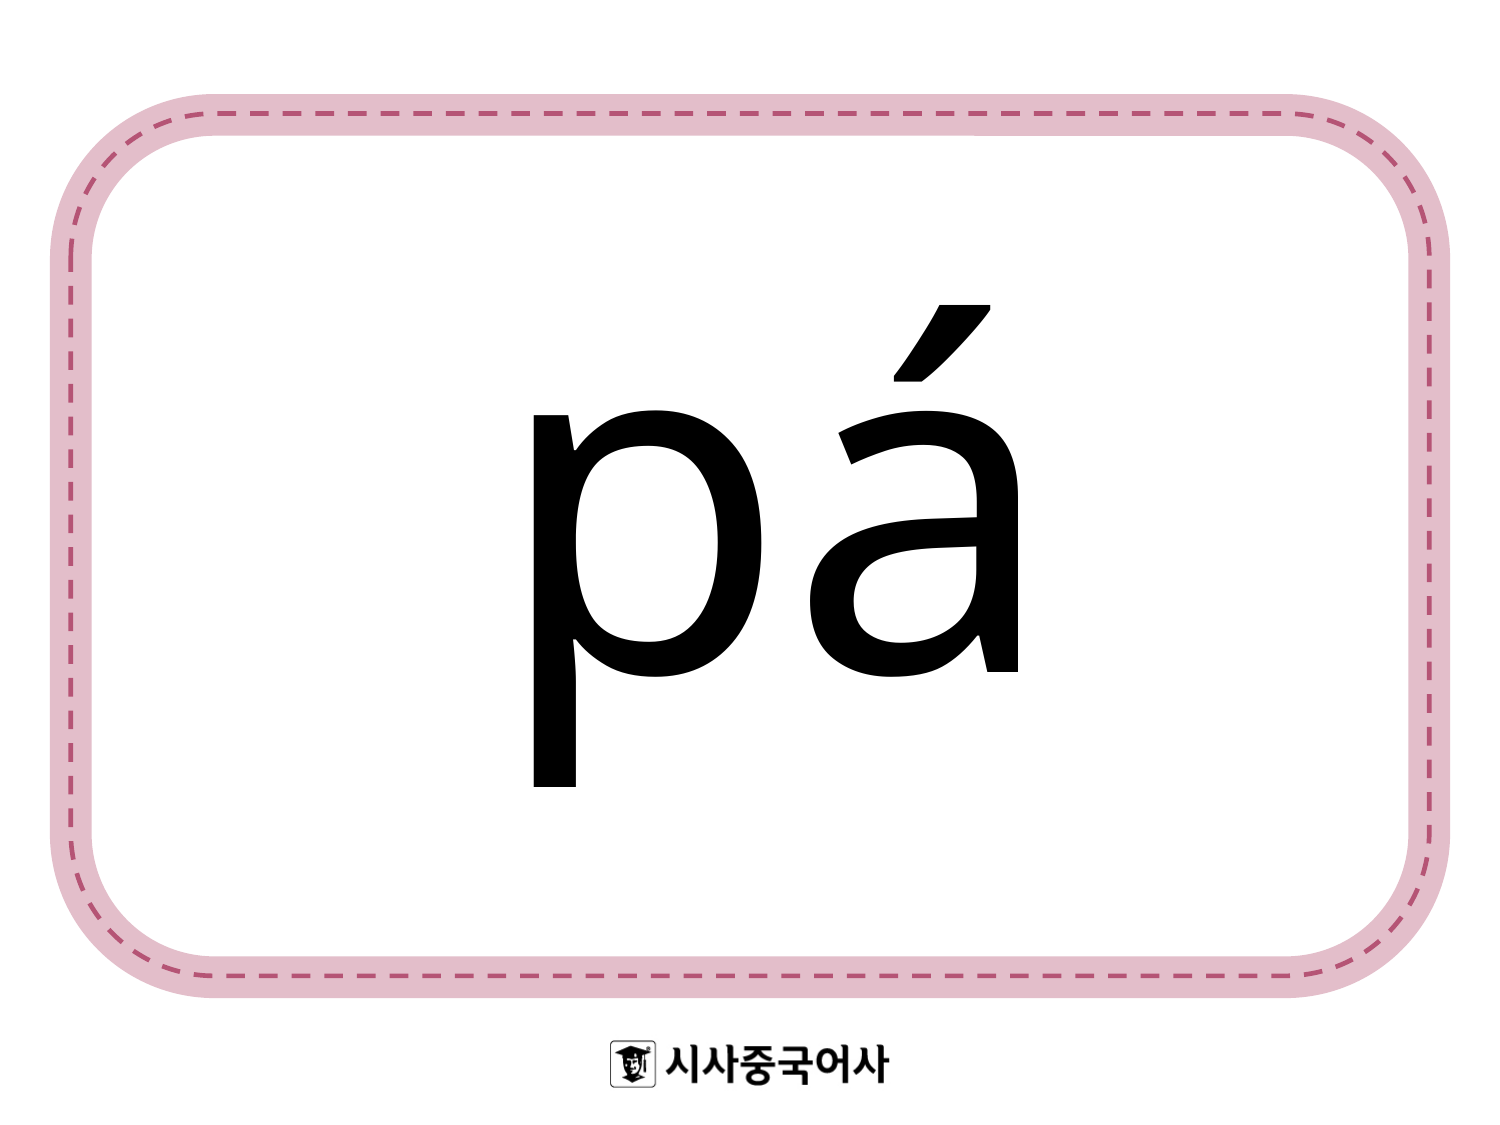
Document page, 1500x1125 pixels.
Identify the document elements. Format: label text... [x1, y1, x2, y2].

text_box pá [171, 149, 1380, 812]
picture [602, 1034, 898, 1094]
